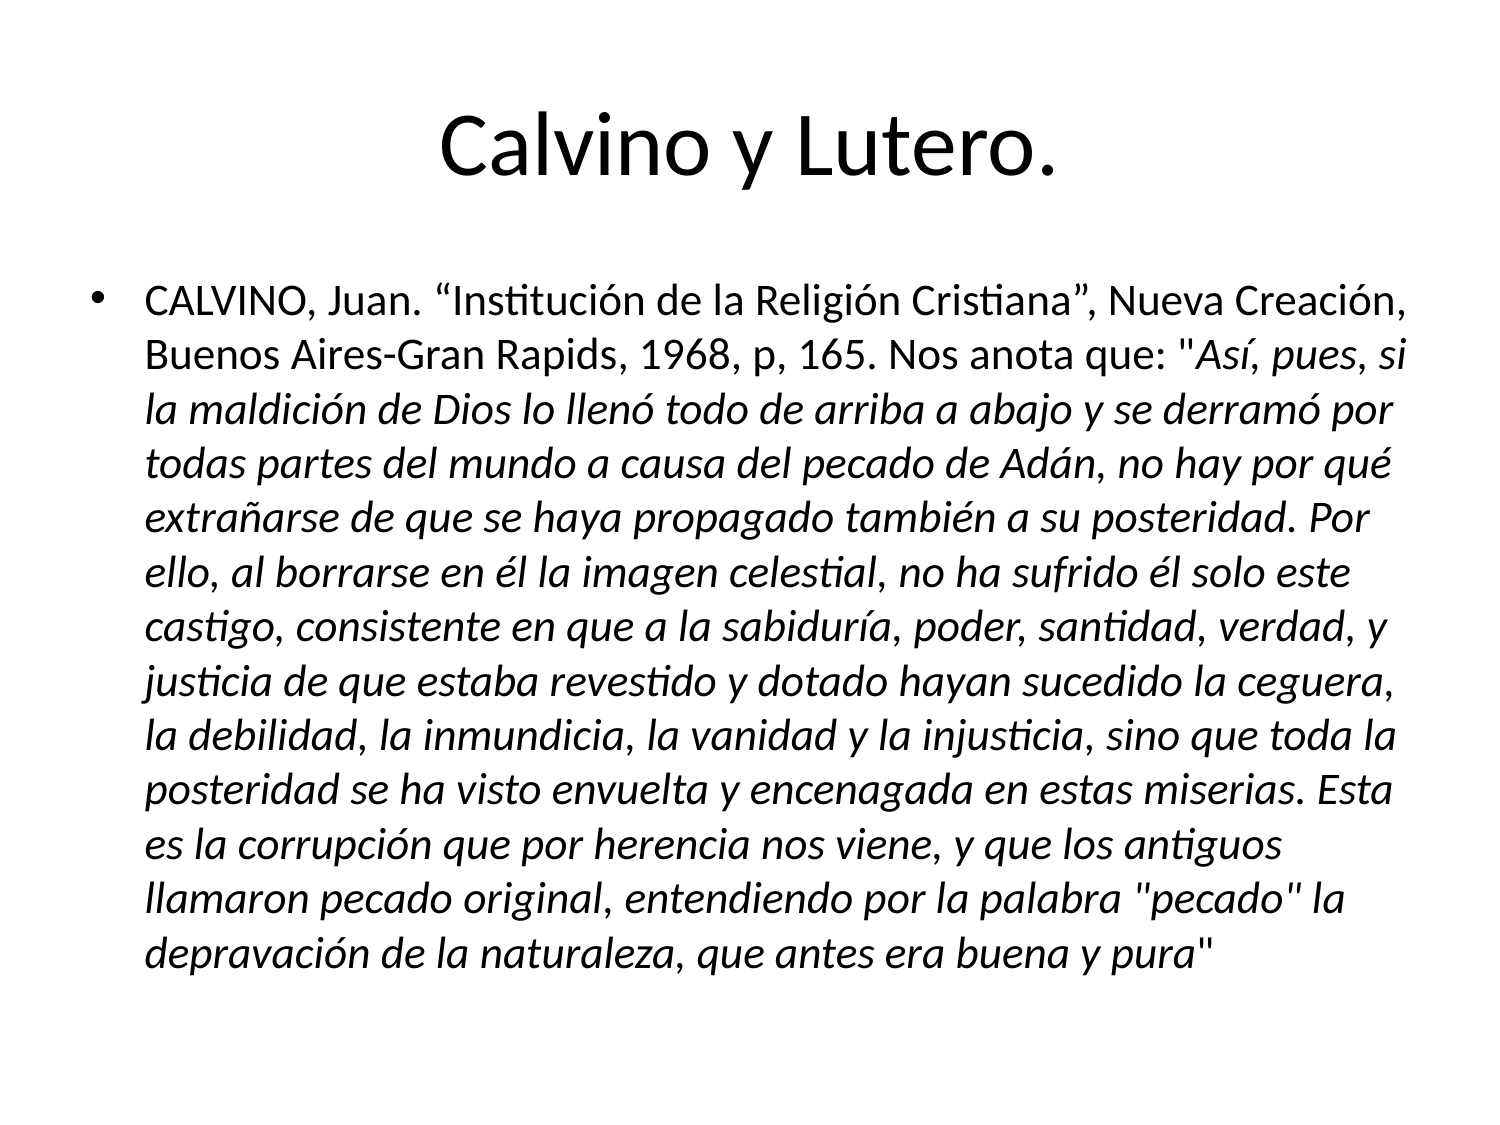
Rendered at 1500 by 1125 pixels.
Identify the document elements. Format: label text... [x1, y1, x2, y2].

list CALVINO, Juan. “Institución de la Religión Cristiana”, Nueva Creación, Buenos Aires-Gran Rapids, 1968, p, 165. Nos anota que: "Así, pues, si la maldición de Dios lo llenó todo de arriba a abajo y se derramó por todas partes del mundo a causa del pecado de Adán, no hay por qué extrañarse de que se haya propagado también a su posteridad. Por ello, al borrarse en él la imagen celestial, no ha sufrido él solo este castigo, consistente en que a la sabiduría, poder, santidad, verdad, y justicia de que estaba revestido y dotado hayan sucedido la ceguera, la debilidad, la inmundicia, la vanidad y la injusticia, sino que toda la posteridad se ha visto envuelta y encenagada en estas miserias. Esta es la corrupción que por herencia nos viene, y que los antiguos llamaron pecado original, entendiendo por la palabra "pecado" la depravación de la naturaleza, que antes era buena y pura" [75, 262, 1425, 1005]
title Calvino y Lutero. [75, 45, 1425, 233]
